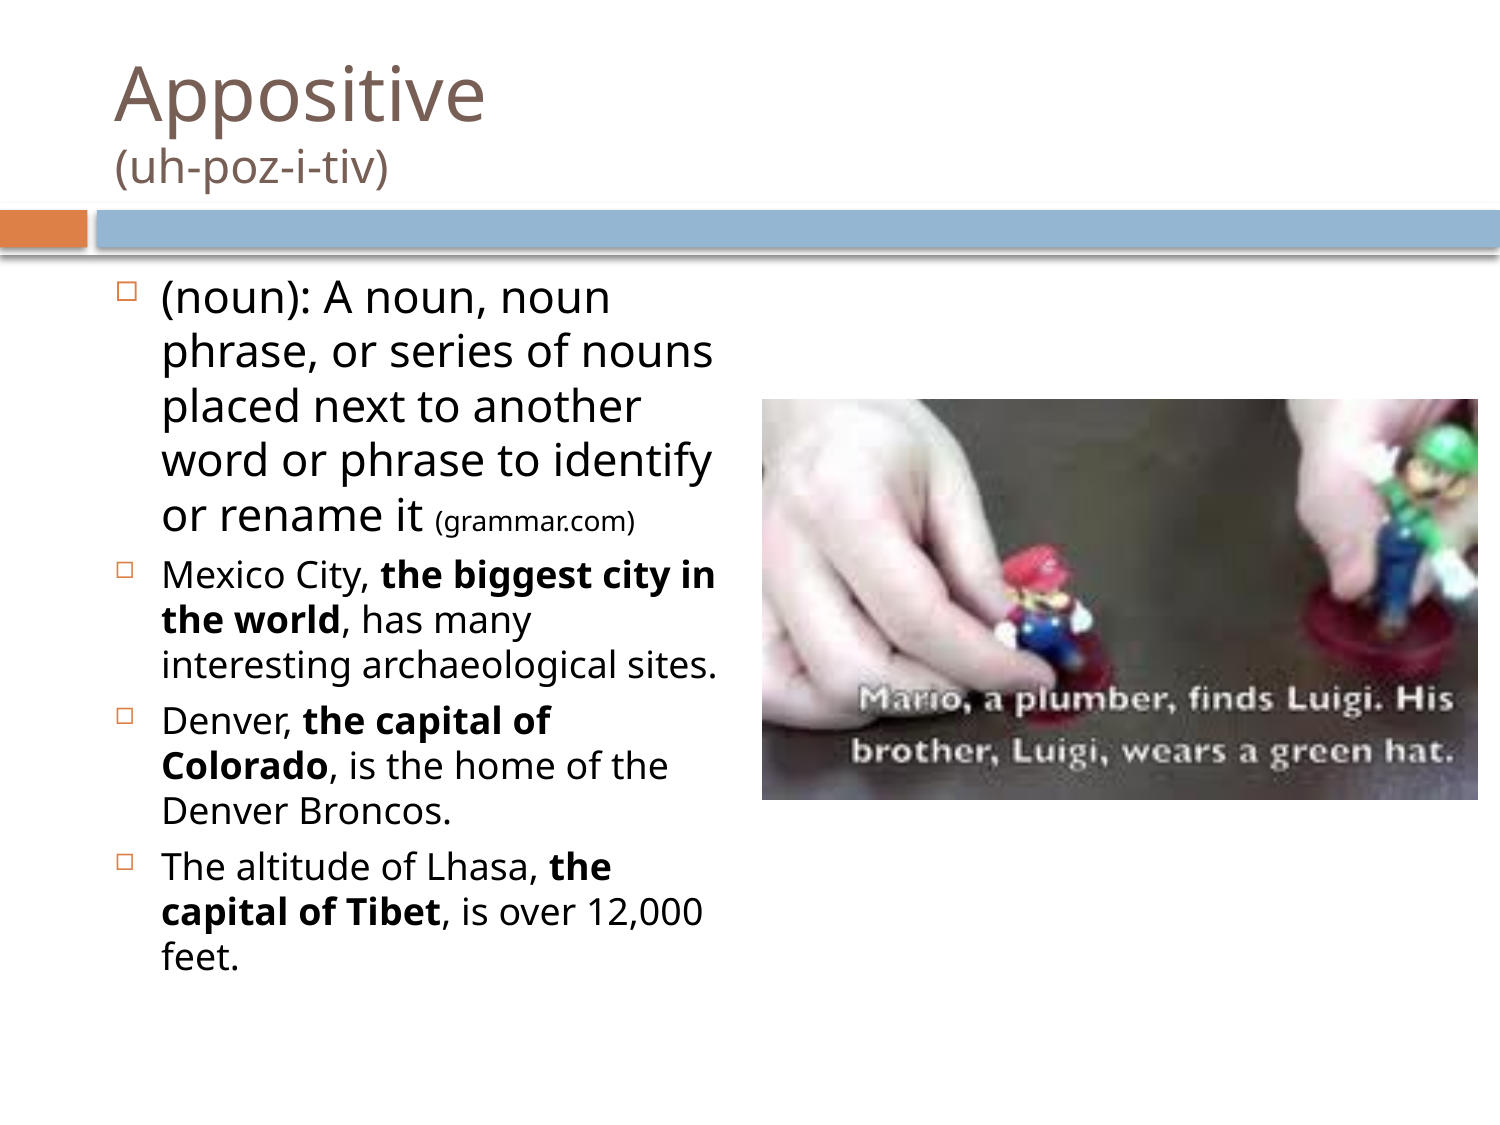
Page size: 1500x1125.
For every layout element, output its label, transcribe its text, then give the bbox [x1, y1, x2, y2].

picture [762, 399, 1478, 801]
title Appositive (uh-poz-i-tiv) [99, 37, 1438, 200]
list (noun): A noun, noun phrase, or series of nouns placed next to another word or phrase to identify or rename it (grammar.com) Mexico City, the biggest city in the world, has many interesting archaeological sites. Denver, the capital of Colorado, is the home of the Denver Broncos. The altitude of Lhasa, the capital of Tibet, is over 12,000 feet. [99, 260, 738, 1011]
